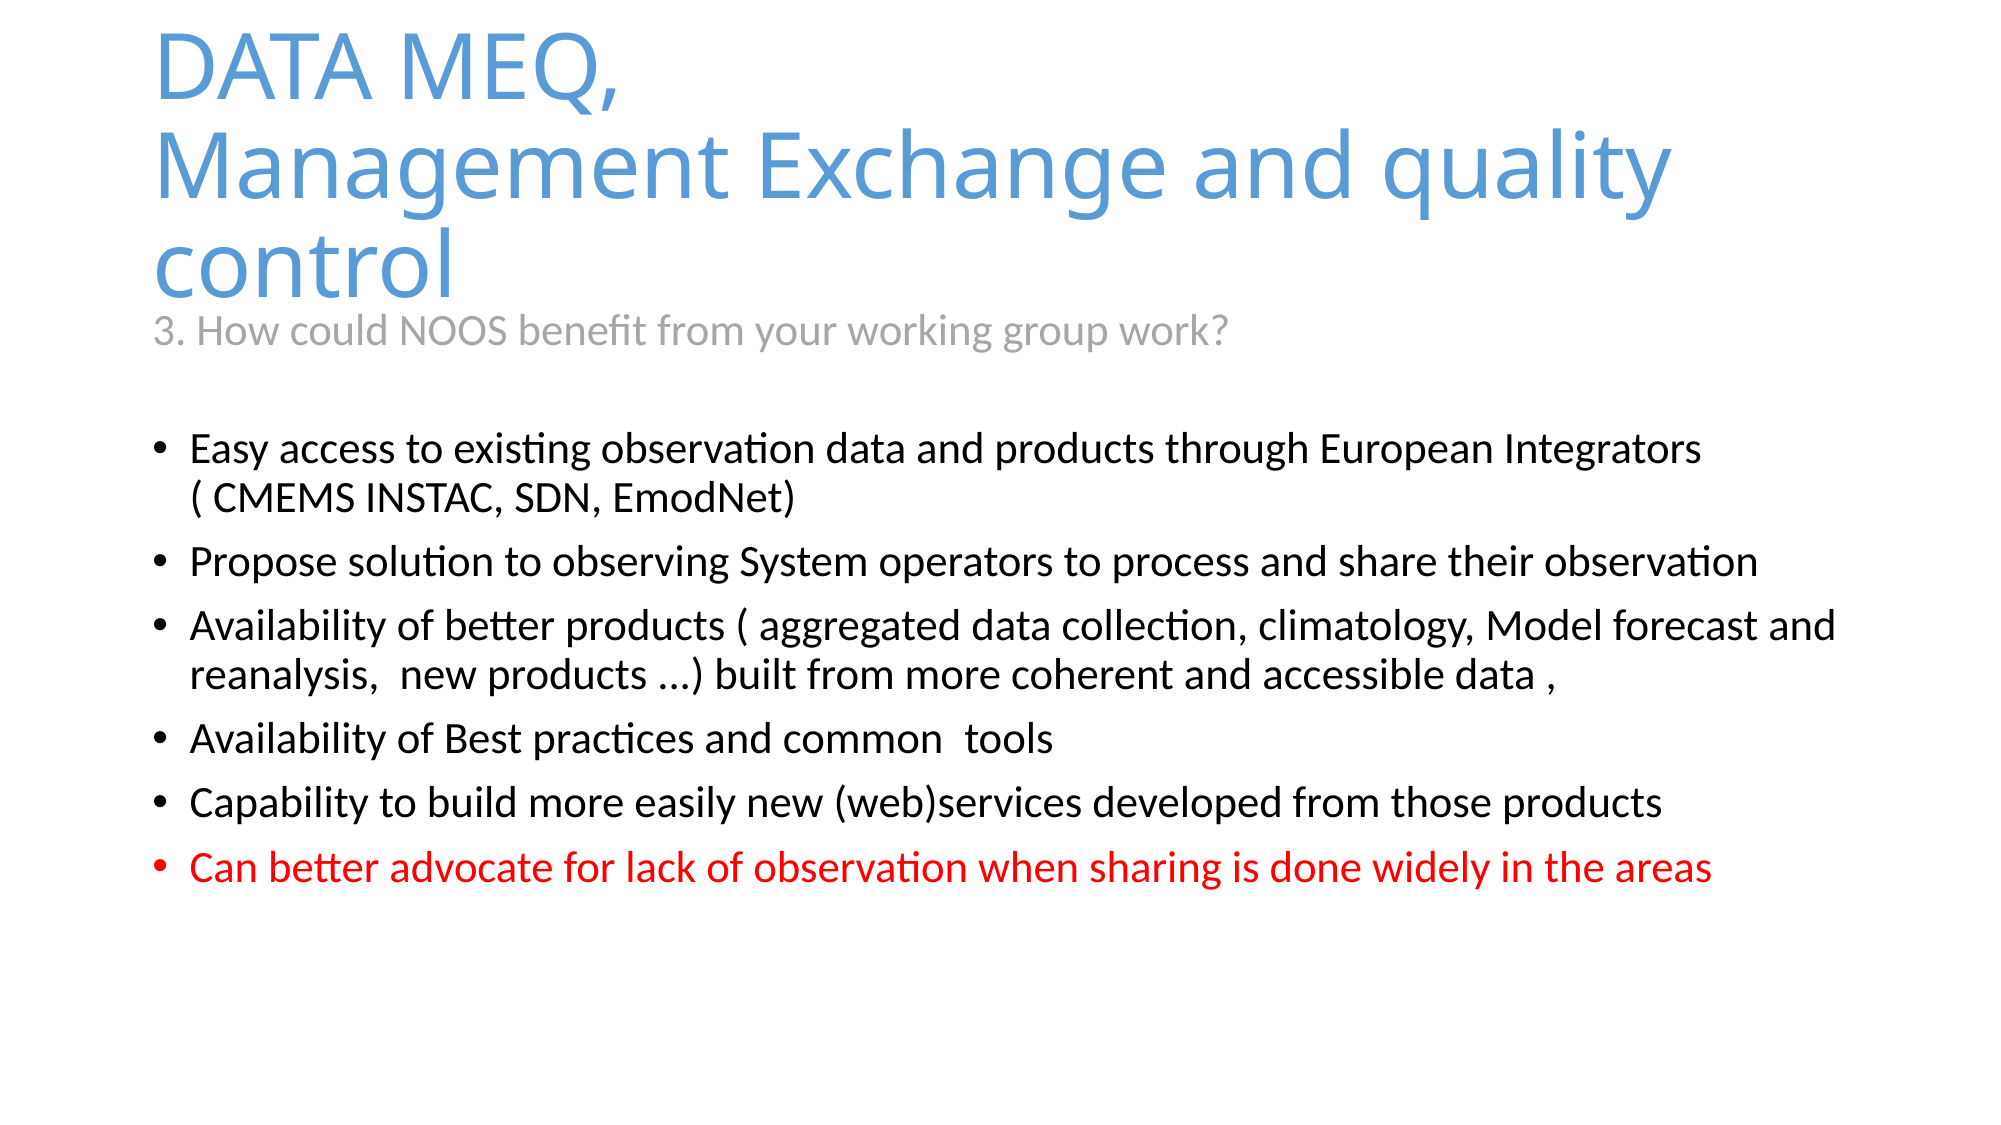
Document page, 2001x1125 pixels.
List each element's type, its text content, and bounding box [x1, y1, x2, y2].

title DATA MEQ, Management Exchange and quality control [137, 59, 1863, 278]
list 3. How could NOOS benefit from your working group work? Easy access to existing observation data and products through European Integrators ( CMEMS INSTAC, SDN, EmodNet) Propose solution to observing System operators to process and share their observation Availability of better products ( aggregated data collection, climatology, Model forecast and reanalysis, new products ...) built from more coherent and accessible data , Availability of Best practices and common tools Capability to build more easily new (web)services developed from those products Can better advocate for lack of observation when sharing is done widely in the areas [137, 299, 1863, 1014]
